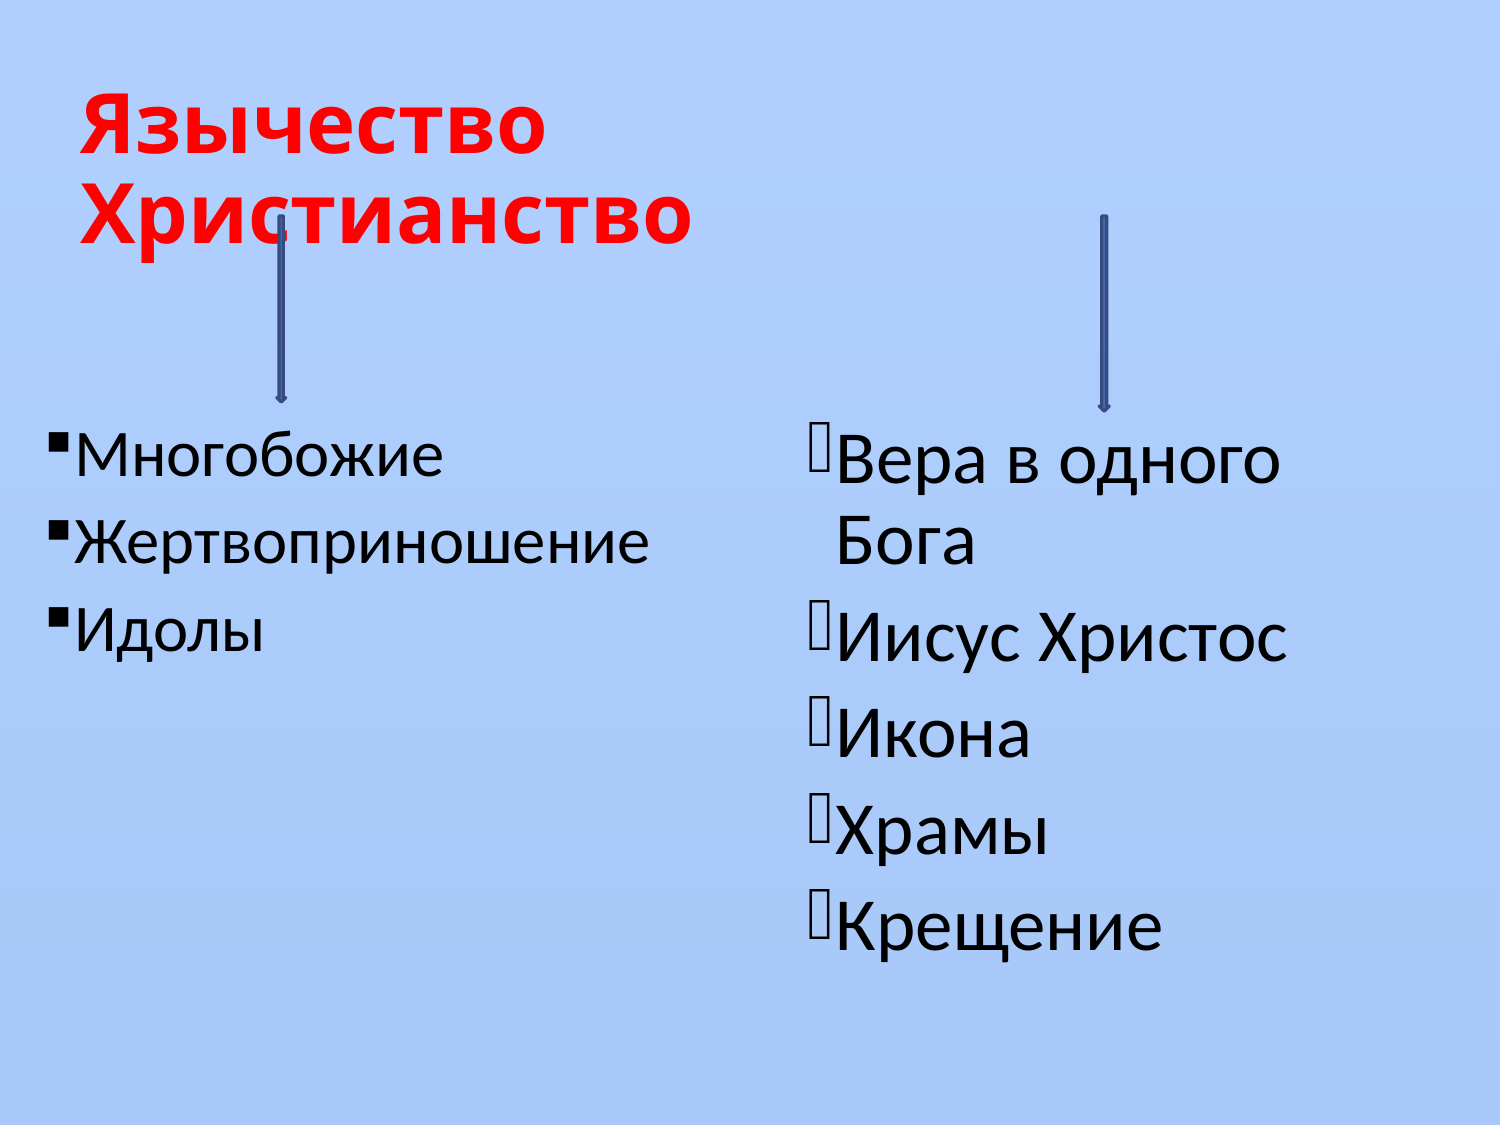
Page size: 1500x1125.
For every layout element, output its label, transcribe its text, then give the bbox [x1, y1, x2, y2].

list Многобожие Жертвоприношение Идолы [28, 410, 682, 1015]
text_box [275, 214, 288, 404]
title Язычество Христианство [64, 15, 1360, 328]
list Вера в одного Бога Иисус Христос Икона Храмы Крещение [792, 410, 1407, 1015]
text_box [1097, 214, 1111, 413]
